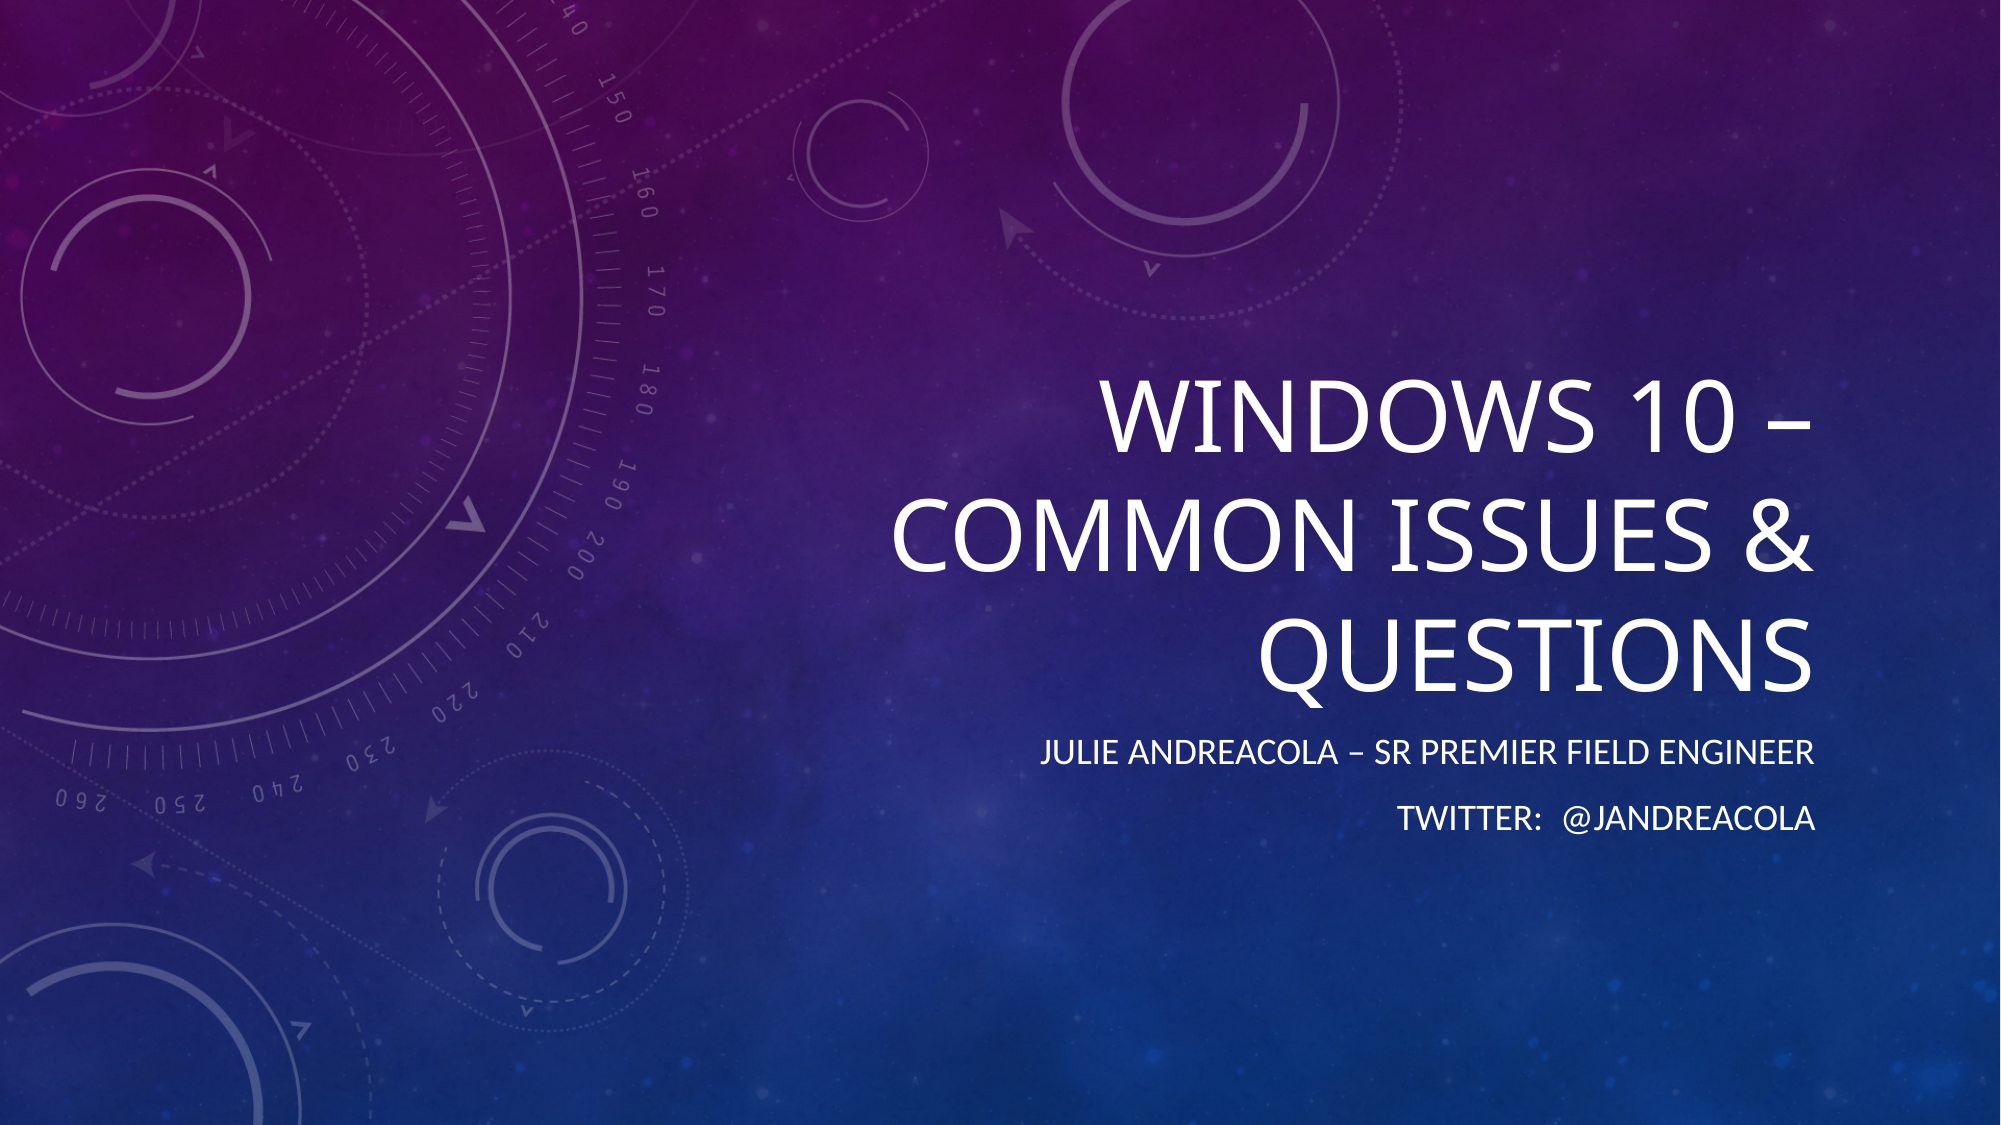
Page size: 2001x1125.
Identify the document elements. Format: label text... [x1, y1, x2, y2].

subtitle Julie Andreacola – Sr Premier Field Engineer Twitter: @jandreacola [650, 719, 1831, 950]
title Windows 10 – Common Issues & Questions [650, 322, 1831, 719]
picture [0, 0, 2001, 1125]
